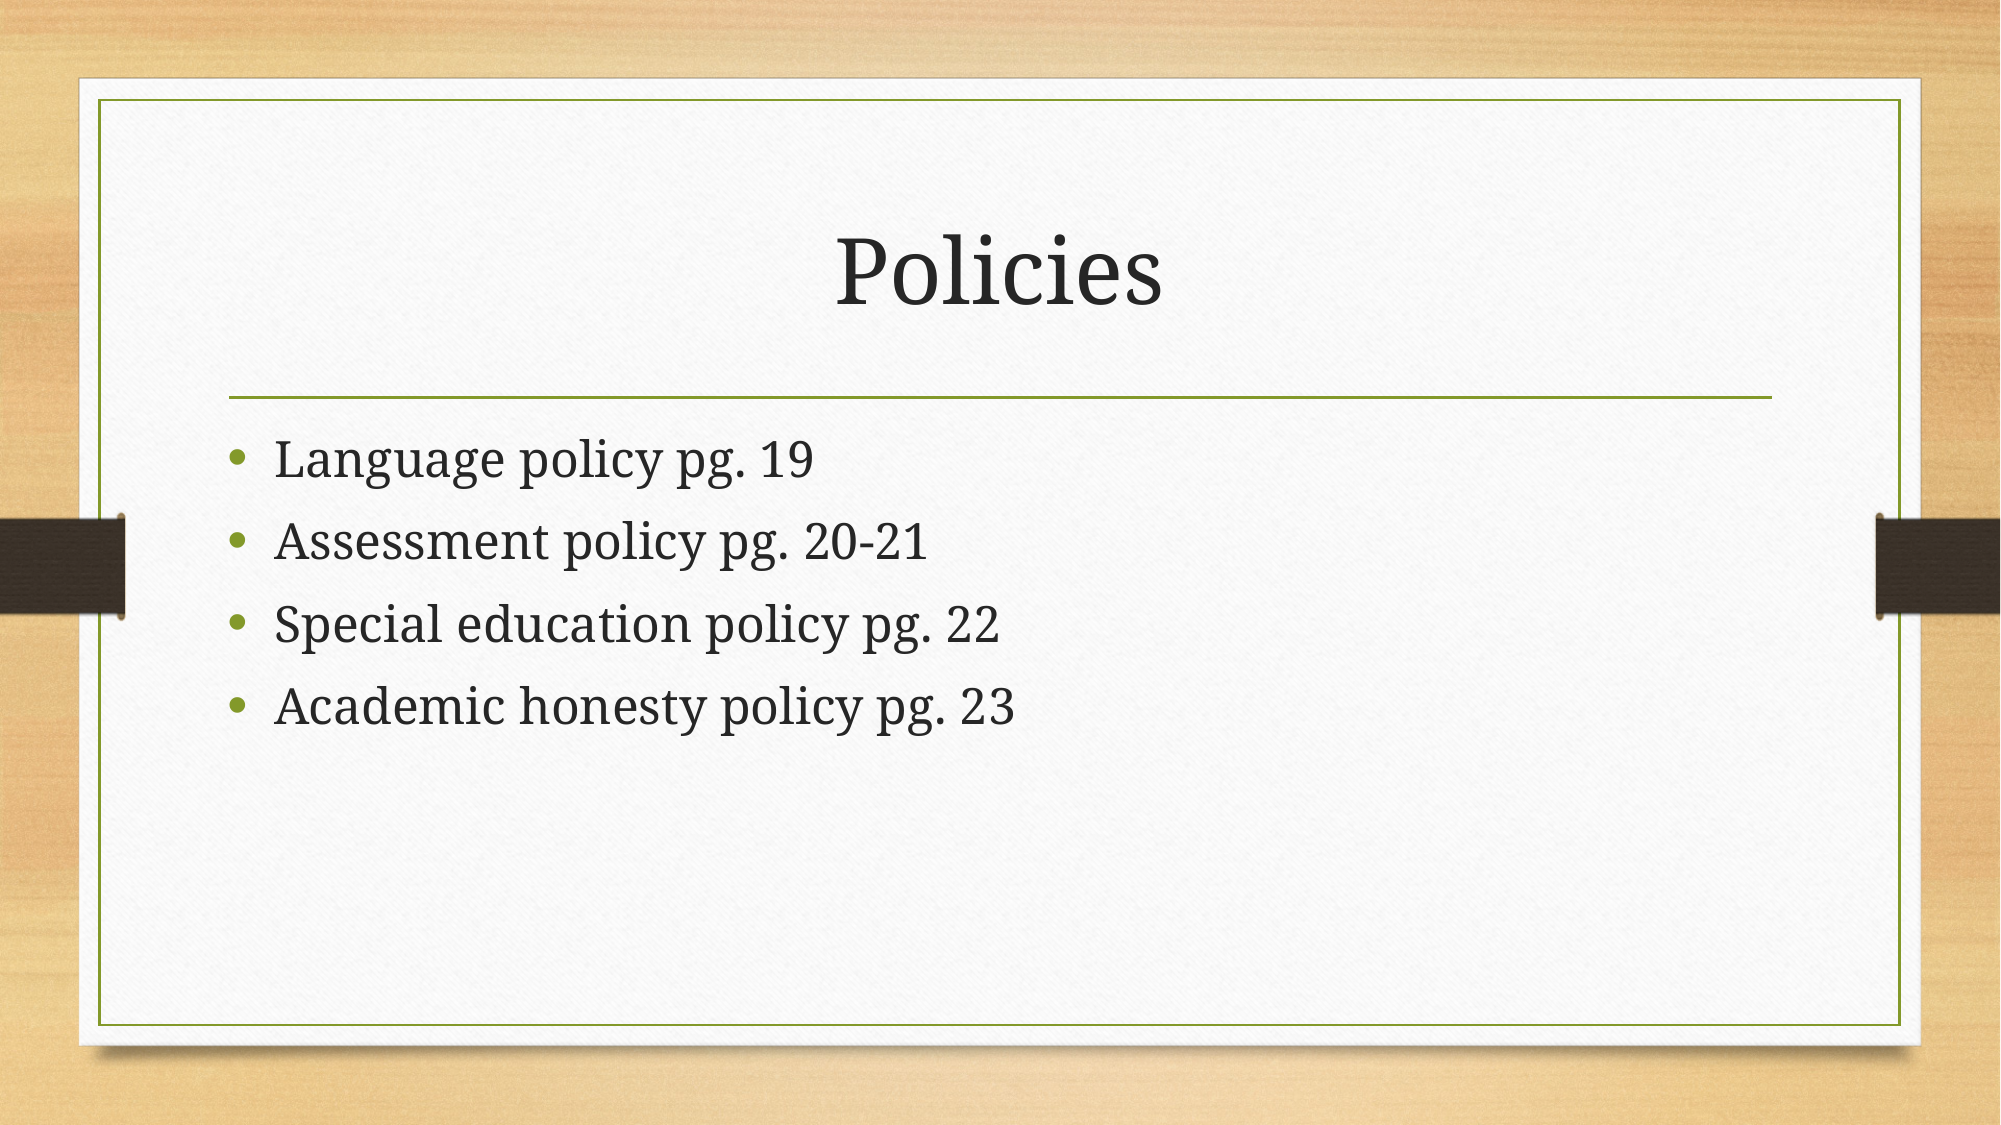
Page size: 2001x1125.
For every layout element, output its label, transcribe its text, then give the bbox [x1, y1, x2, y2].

list Language policy pg. 19 Assessment policy pg. 20-21 Special education policy pg. 22 Academic honesty policy pg. 23 [212, 419, 1788, 964]
title Policies [212, 161, 1788, 375]
picture [0, 0, 2001, 1125]
